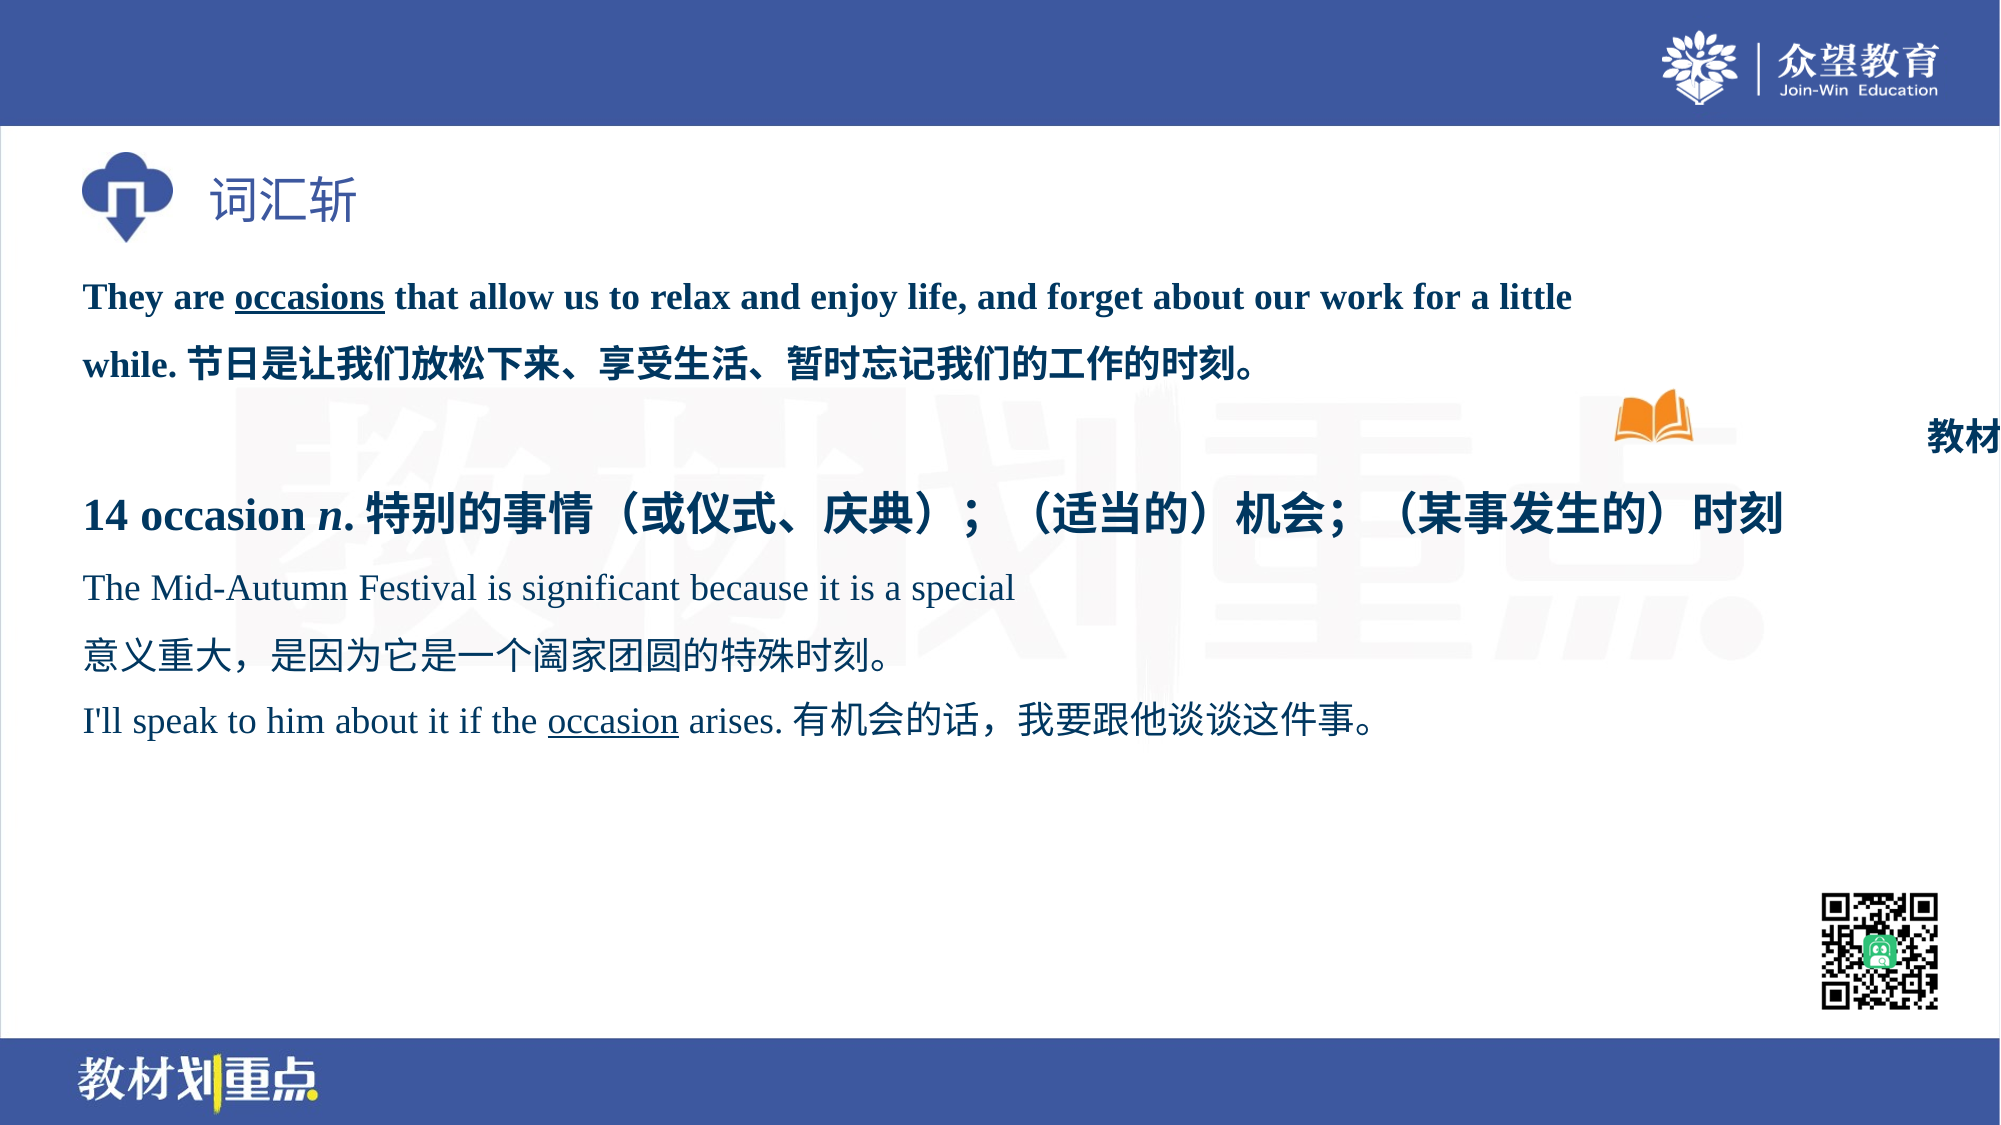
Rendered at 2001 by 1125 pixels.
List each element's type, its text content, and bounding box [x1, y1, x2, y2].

text_box They are occasions that allow us to relax and enjoy life, and forget about our work for a little while.节日是让我们放松下来、享受生活、暂时忘记我们的工作的时刻。 教材P5 [82, 248, 1817, 451]
text_box The Mid-Autumn Festival is significant because it is a special. .occasion for family reunion.中秋节之所以 意义重大，是因为它是一个阖家团圆的特殊时刻。 I'll speak to him about it if the occasion arises.有机会的话，我要跟他谈谈这件事。 [82, 539, 1817, 735]
picture [0, 0, 2000, 1125]
text_box 14 occasion n.特别的事情（或仪式、庆典）；（适当的）机会；（某事发生的）时刻 [82, 457, 1817, 539]
